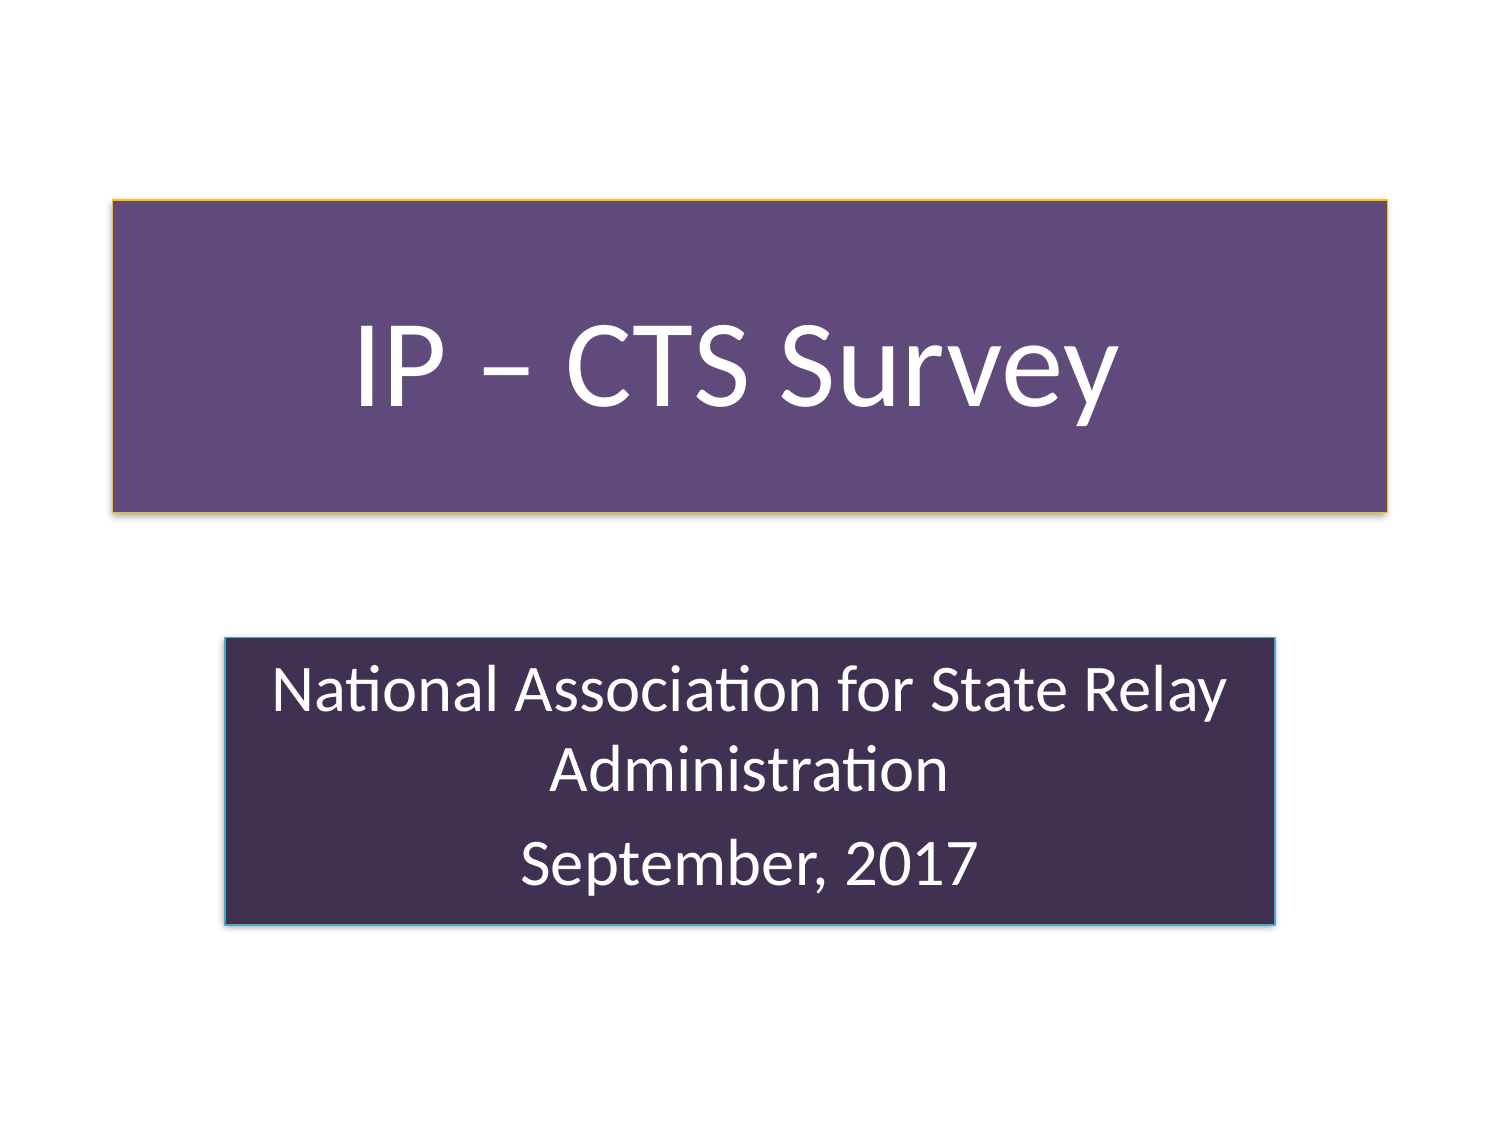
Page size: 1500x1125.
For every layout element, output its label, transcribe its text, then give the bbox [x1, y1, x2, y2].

subtitle National Association for State Relay Administration September, 2017 [224, 637, 1276, 926]
title IP – CTS Survey [112, 199, 1388, 513]
